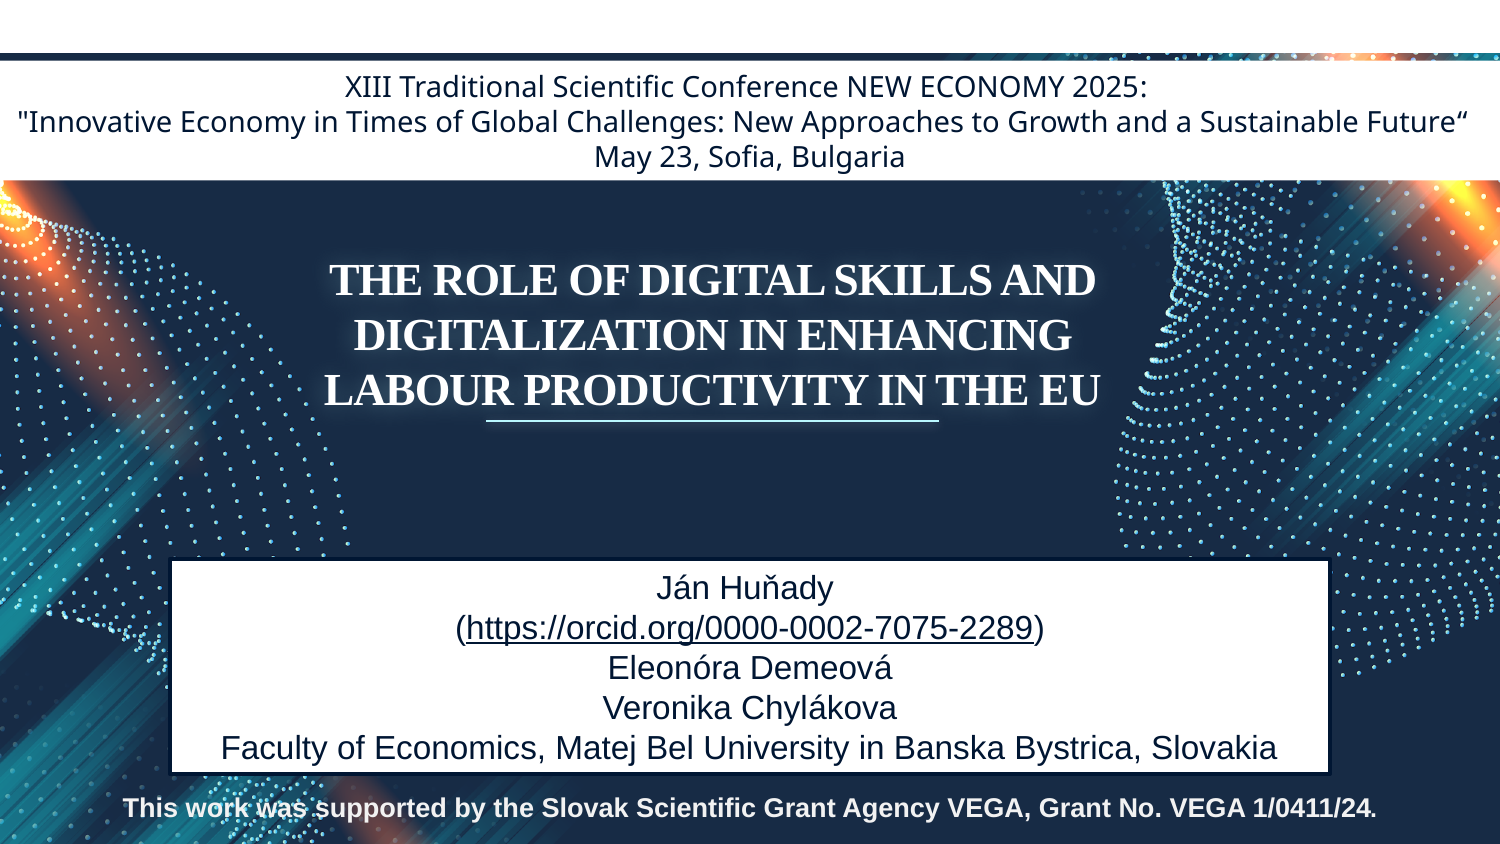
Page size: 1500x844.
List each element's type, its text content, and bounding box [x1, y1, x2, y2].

text_box This work was supported by the Slovak Scientific Grant Agency VEGA, Grant No. VEGA 1/0411/24. [87, 782, 1413, 831]
text_box Ján Huňady (https://orcid.org/0000-0002-7075-2289) Eleonóra Demeová Veronika Chylákova Faculty of Economics, Matej Bel University in Banska Bystrica, Slovakia [168, 557, 1332, 776]
title The Role of Digital Skills and Digitalization in Enhancing LaboUr Productivity in the EU [252, 324, 1173, 431]
text_box XIII Traditional Scientific Conference NEW ECONOMY 2025: "Innovative Economy in Times of Global Challenges: New Approaches to Growth and a Sustainable Future“ May 23, Sofia, Bulgaria [0, 60, 1500, 181]
text_box [0, 0, 1500, 53]
text_box [232, 53, 1232, 60]
